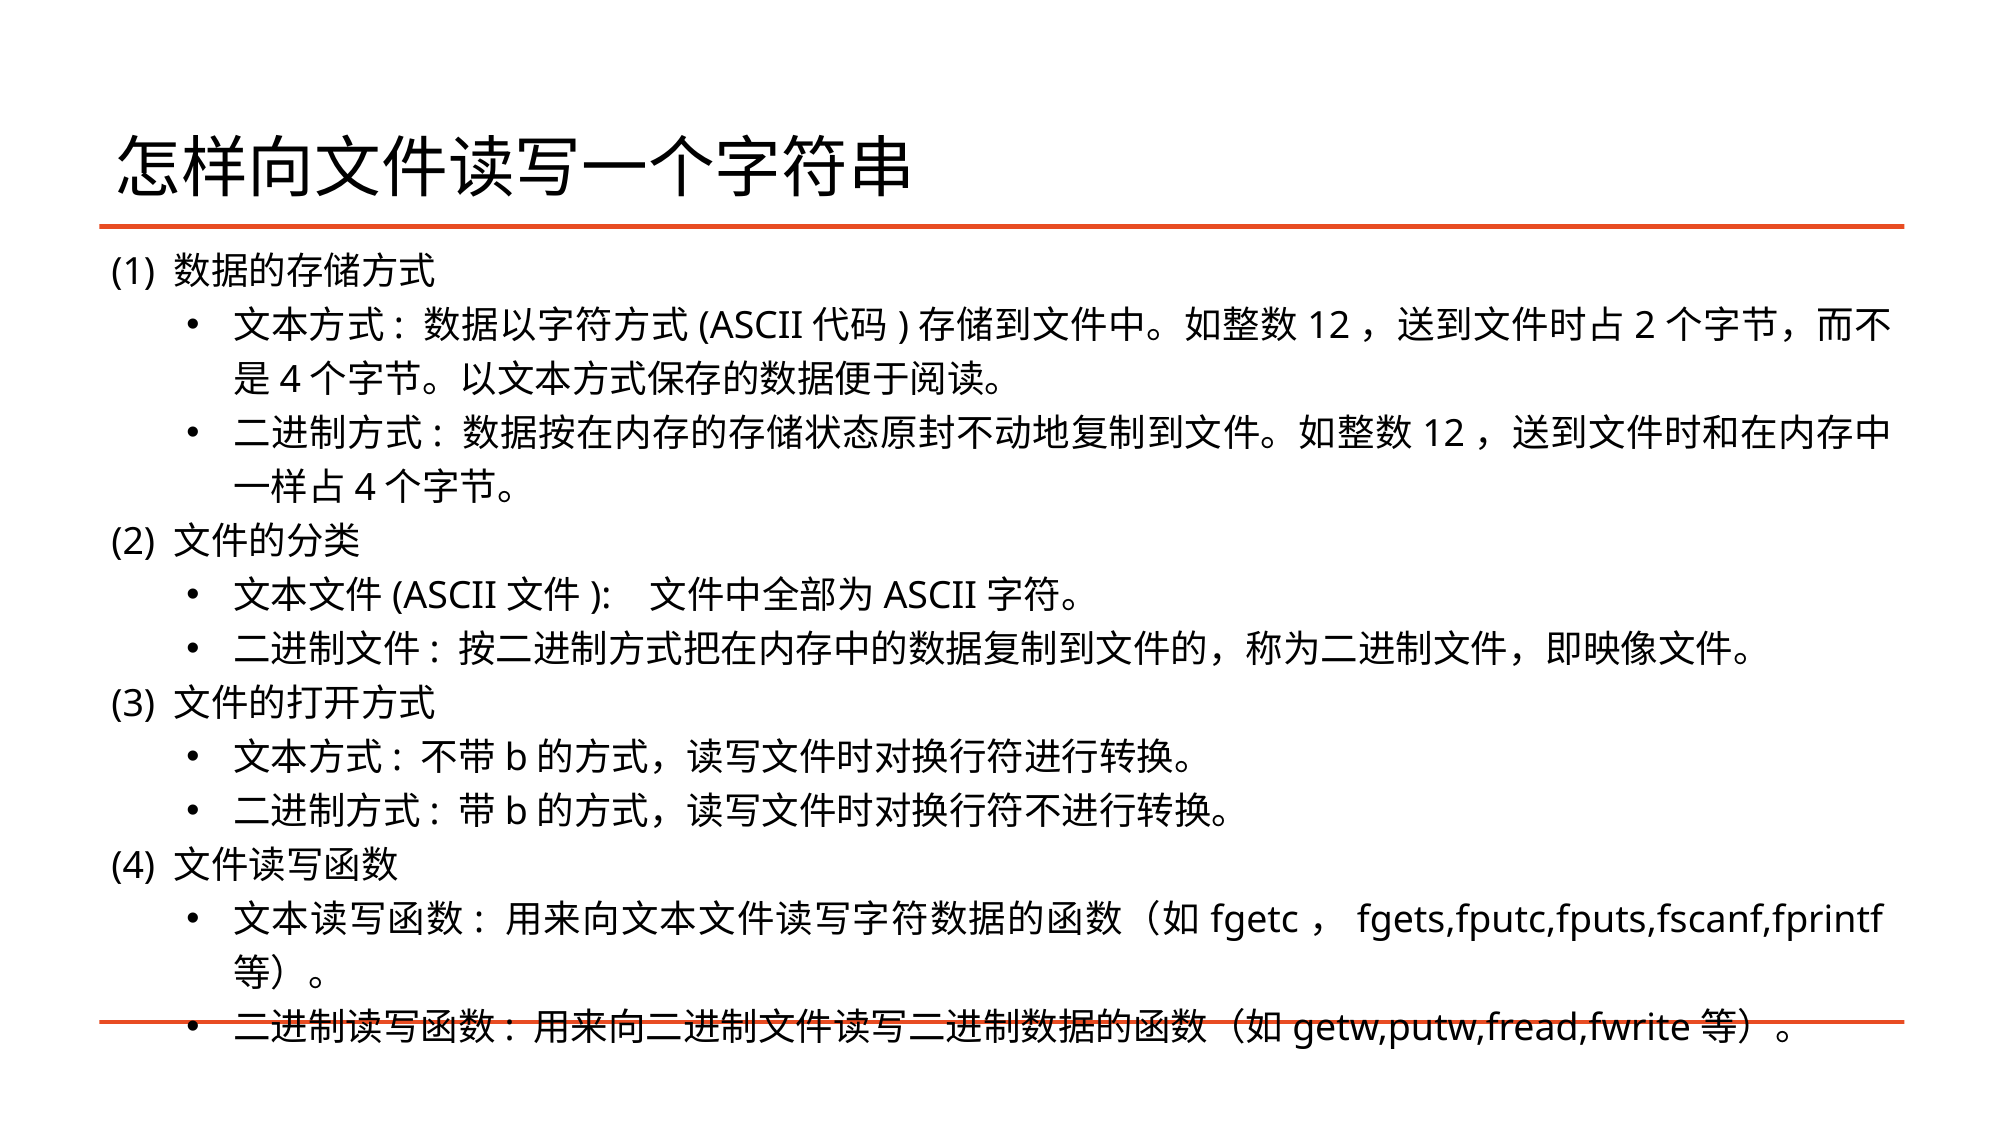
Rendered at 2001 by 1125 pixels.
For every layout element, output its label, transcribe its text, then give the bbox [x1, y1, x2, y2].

title 怎样向文件读写一个字符串 [99, 228, 1825, 279]
title 怎样向文件读写一个字符串 [99, 61, 1825, 226]
